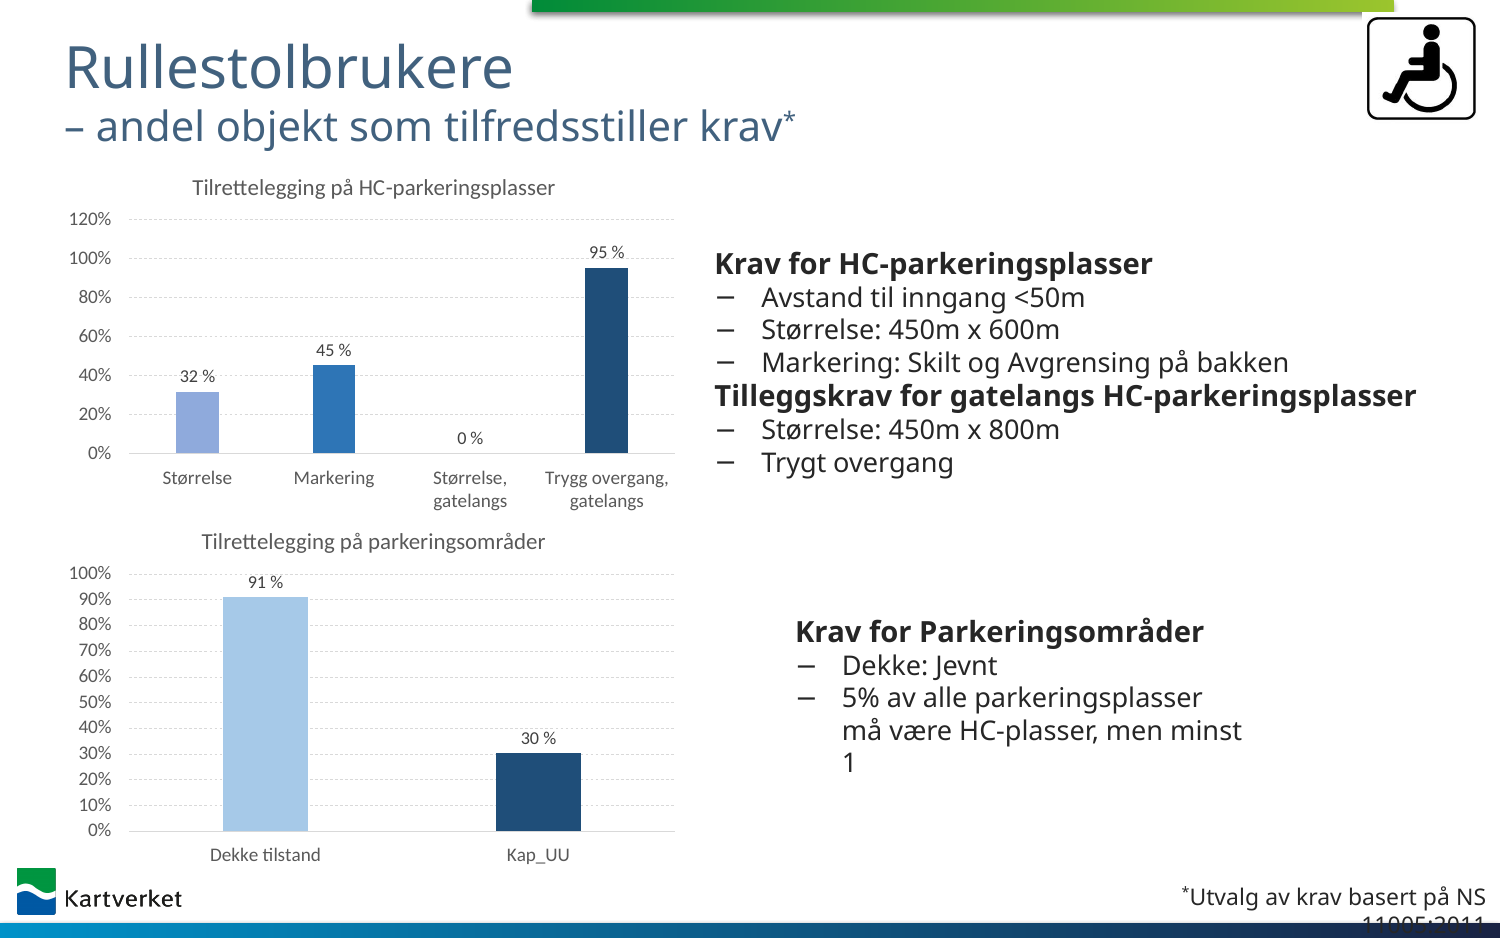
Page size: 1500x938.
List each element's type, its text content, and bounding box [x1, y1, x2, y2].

text_box Krav for HC-parkeringsplasser Avstand til inngang <50m Størrelse: 450m x 600m Markering: Skilt og Avgrensing på bakken Tilleggskrav for gatelangs HC-parkeringsplasser Størrelse: 450m x 800m Trygt overgang [699, 237, 1433, 485]
text_box Krav for Parkeringsområder Dekke: Jevnt 5% av alle parkeringsplasser må være HC-plasser, men minst 1 [780, 605, 1261, 786]
text_box Rullestolbrukere – andel objekt som tilfredsstiller krav* [49, 25, 1431, 158]
picture [62, 166, 686, 519]
picture [62, 520, 686, 874]
text_box *Utvalg av krav basert på NS 11005:2011 [1068, 873, 1500, 938]
picture [1362, 12, 1481, 126]
